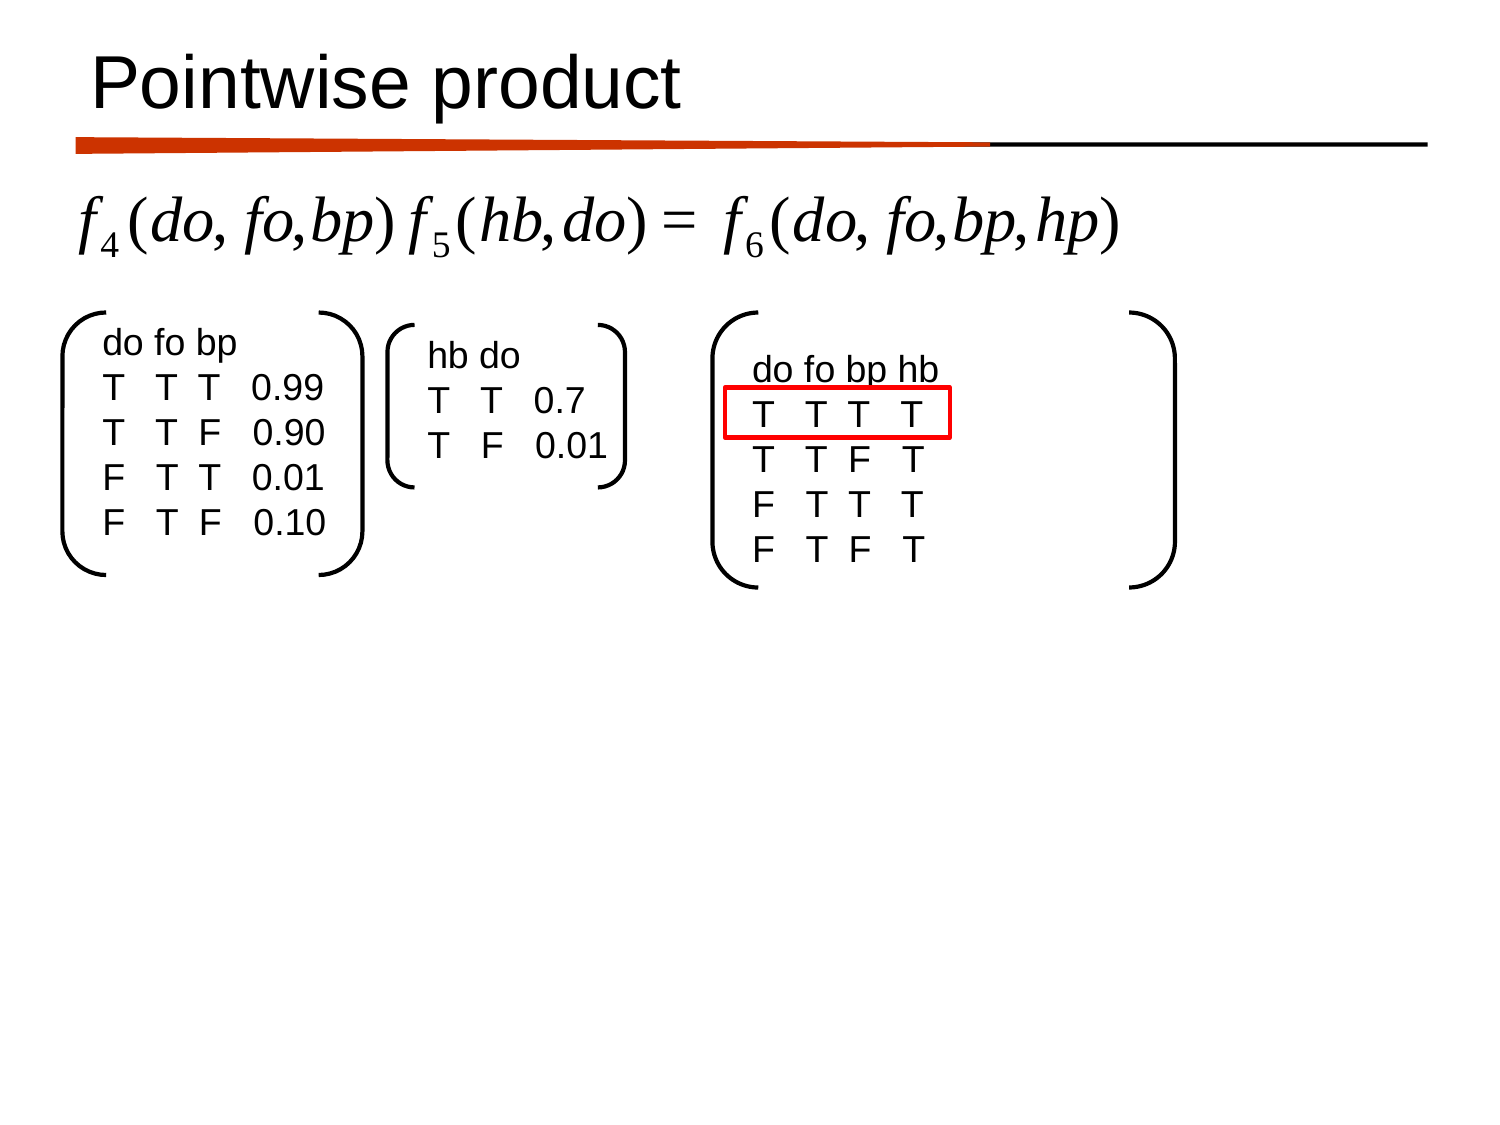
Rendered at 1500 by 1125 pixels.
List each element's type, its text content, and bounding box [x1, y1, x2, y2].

title Pointwise product [74, 24, 1426, 133]
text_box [56, 187, 1126, 263]
text_box hb do T T 0.7 T F 0.01 [412, 323, 675, 474]
text_box [712, 312, 1170, 588]
text_box do fo bp hb T T T T T T F T F T T T F T F T [737, 337, 1200, 578]
text_box do fo bp T T T 0.99 T T F 0.90 F T T 0.01 F T F 0.10 [87, 310, 350, 551]
text_box [387, 325, 622, 488]
text_box [62, 316, 363, 576]
text_box [724, 387, 950, 438]
